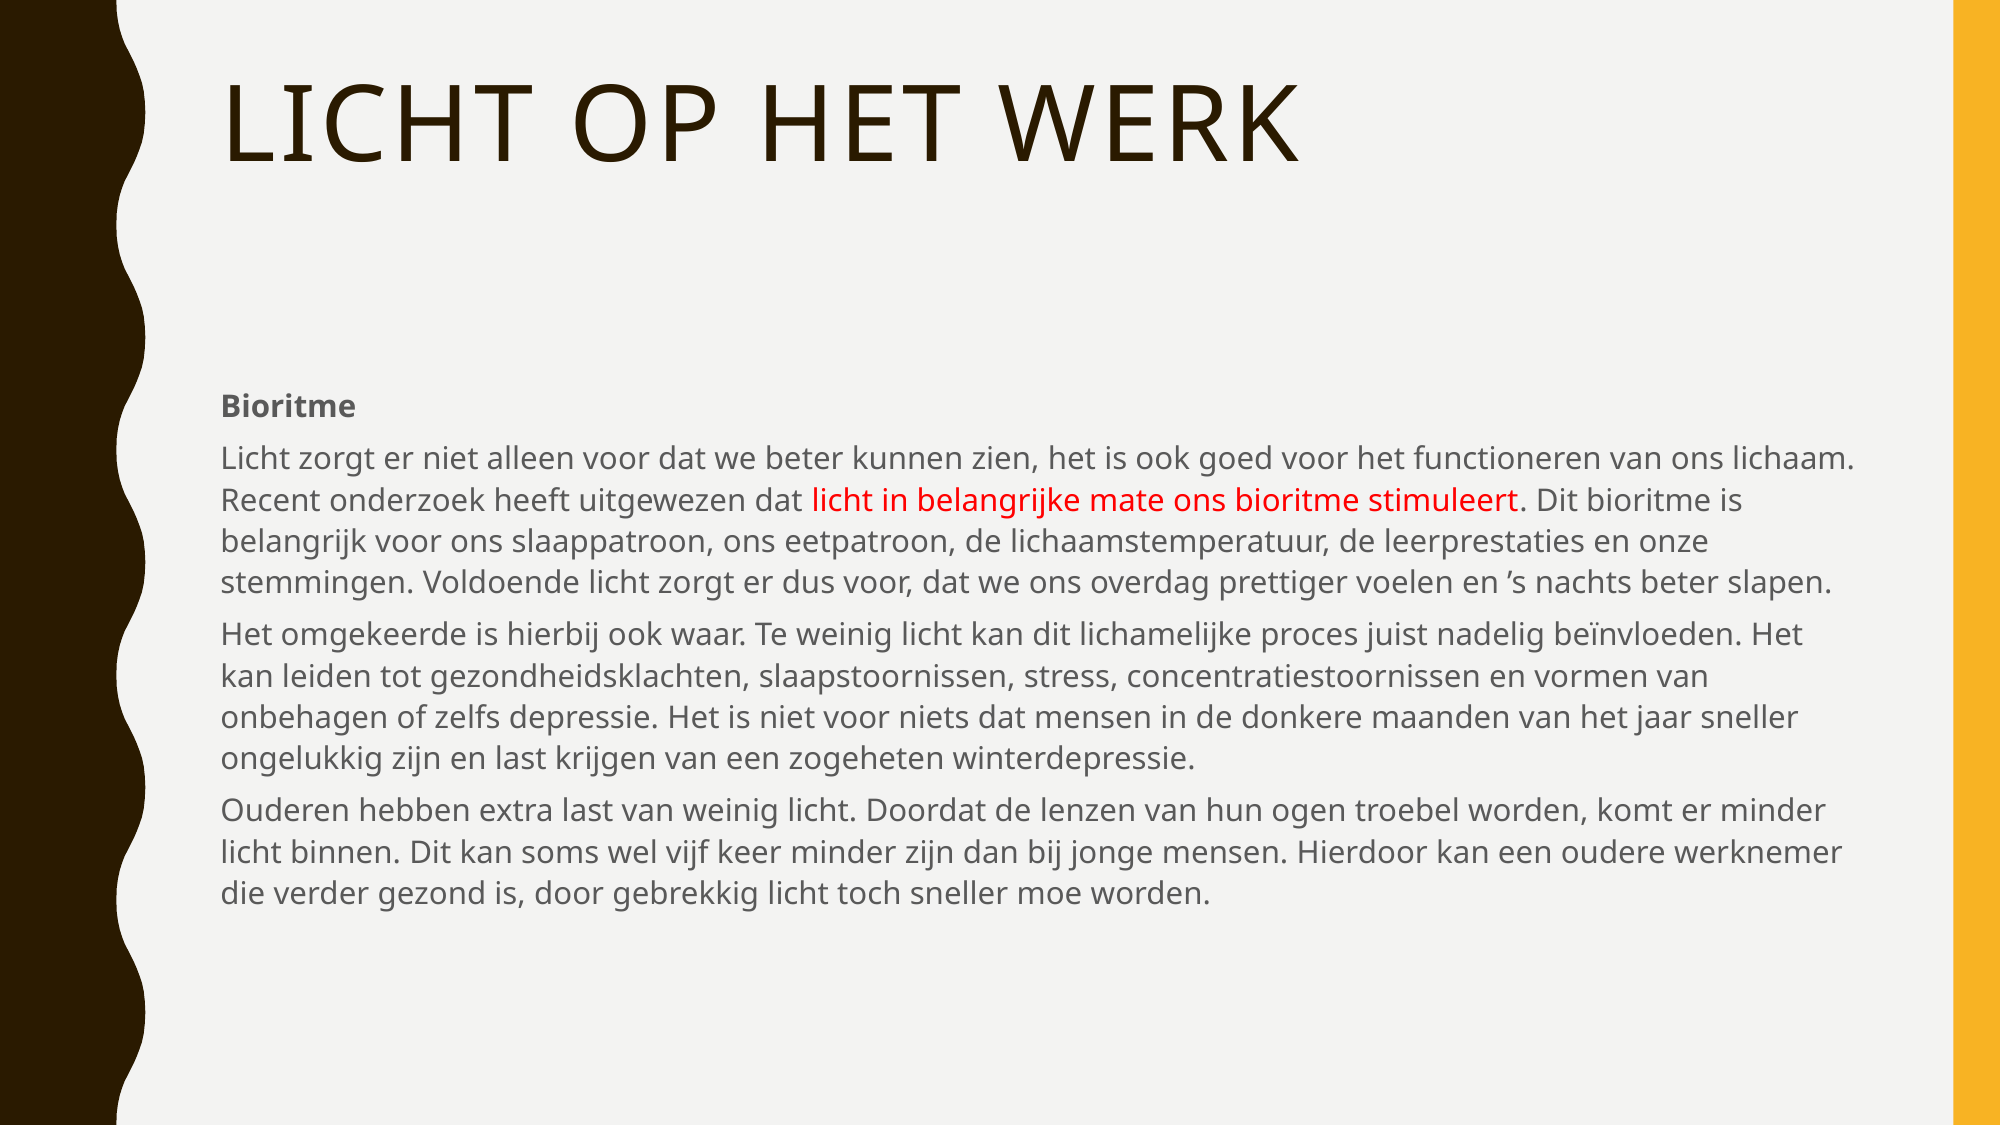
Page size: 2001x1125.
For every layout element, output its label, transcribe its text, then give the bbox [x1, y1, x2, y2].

list Bioritme Licht zorgt er niet alleen voor dat we beter kunnen zien, het is ook goed voor het functioneren van ons lichaam. Recent onderzoek heeft uitgewezen dat licht in belangrijke mate ons bioritme stimuleert. Dit bioritme is belangrijk voor ons slaappatroon, ons eetpatroon, de lichaamstemperatuur, de leerprestaties en onze stemmingen. Voldoende licht zorgt er dus voor, dat we ons overdag prettiger voelen en ’s nachts beter slapen. Het omgekeerde is hierbij ook waar. Te weinig licht kan dit lichamelijke proces juist nadelig beïnvloeden. Het kan leiden tot gezondheidsklachten, slaapstoornissen, stress, concentratiestoornissen en vormen van onbehagen of zelfs depressie. Het is niet voor niets dat mensen in de donkere maanden van het jaar sneller ongelukkig zijn en last krijgen van een zogeheten winterdepressie. Ouderen hebben extra last van weinig licht. Doordat de lenzen van hun ogen troebel worden, komt er minder licht binnen. Dit kan soms wel vijf keer minder zijn dan bij jonge mensen. Hierdoor kan een oudere werknemer die verder gezond is, door gebrekkig licht toch sneller moe worden. [205, 375, 1875, 965]
title Licht op het werk [205, 62, 1875, 308]
